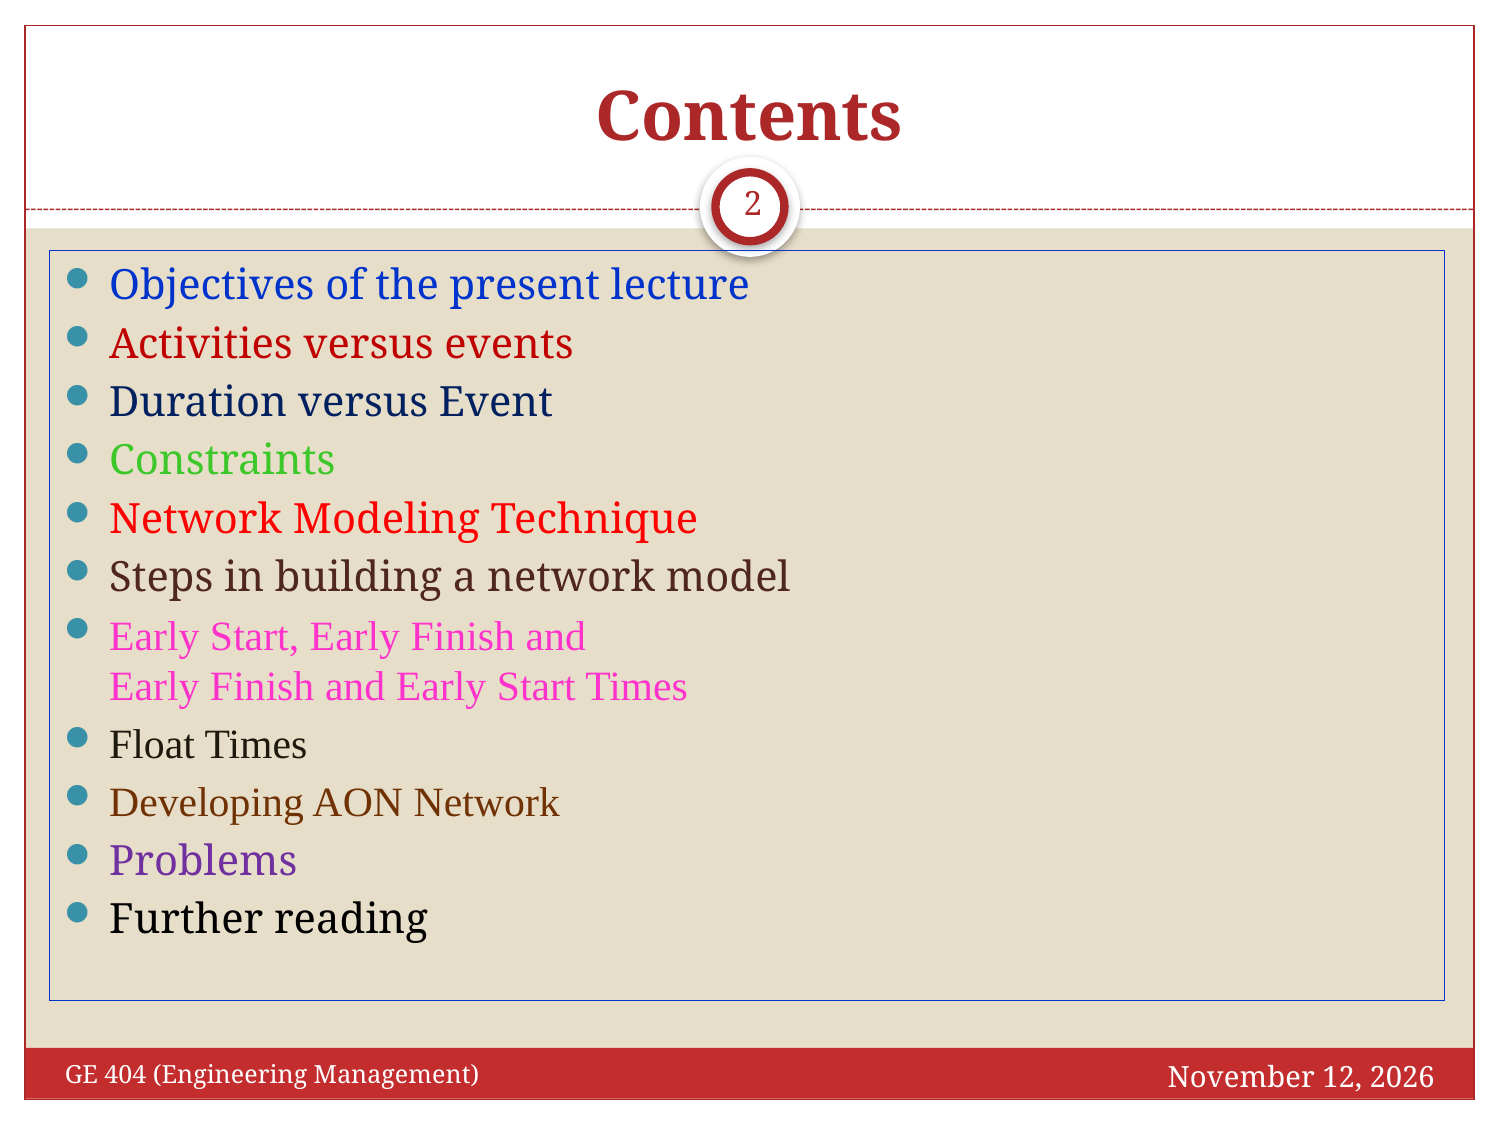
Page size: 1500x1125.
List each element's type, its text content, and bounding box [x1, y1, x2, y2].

title Contents [49, 37, 1450, 162]
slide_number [950, 1050, 1450, 1111]
footer GE 404 (Engineering Management) [50, 1051, 638, 1112]
slide_number 2 [715, 168, 791, 241]
list Objectives of the present lecture Activities versus events Duration versus Event Constraints Network Modeling Technique Steps in building a network model Early Start, Early Finish and Early Finish and Early Start Times Float Times Developing AON Network Problems Further reading [49, 250, 1445, 1001]
